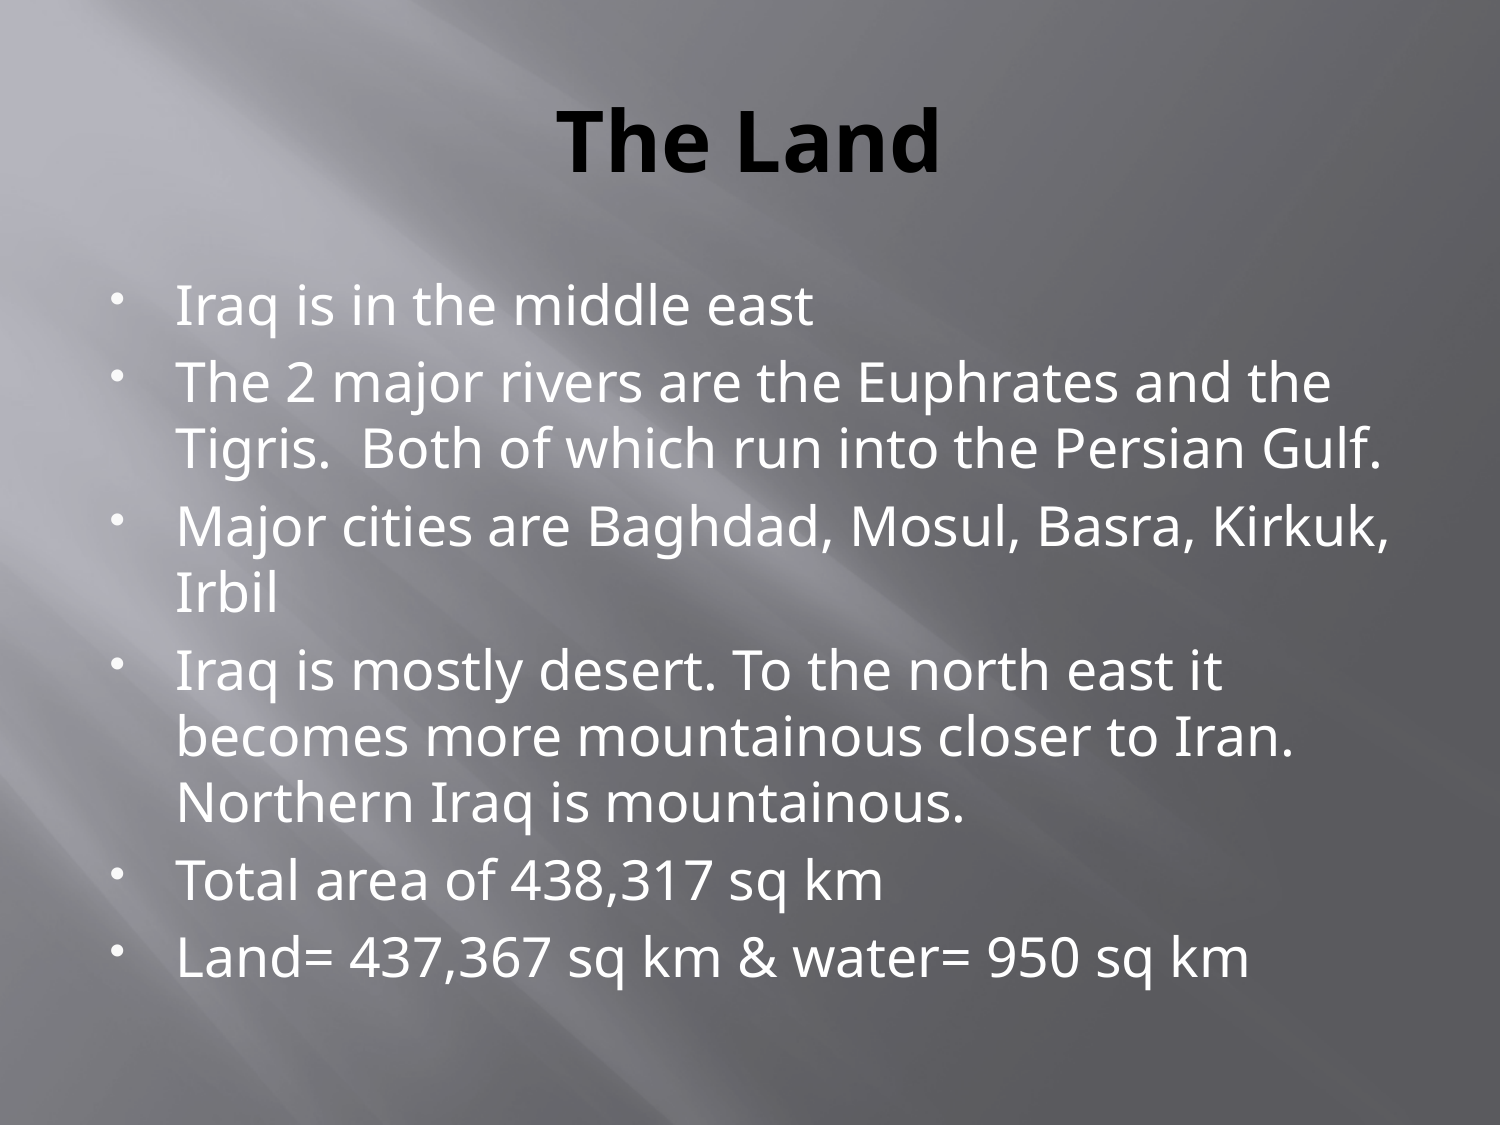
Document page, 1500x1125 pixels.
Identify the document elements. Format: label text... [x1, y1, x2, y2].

title The Land [75, 45, 1425, 233]
list Iraq is in the middle east The 2 major rivers are the Euphrates and the Tigris. Both of which run into the Persian Gulf. Major cities are Baghdad, Mosul, Basra, Kirkuk, Irbil Iraq is mostly desert. To the north east it becomes more mountainous closer to Iran. Northern Iraq is mountainous. Total area of 438,317 sq km Land= 437,367 sq km & water= 950 sq km [74, 262, 1426, 1036]
